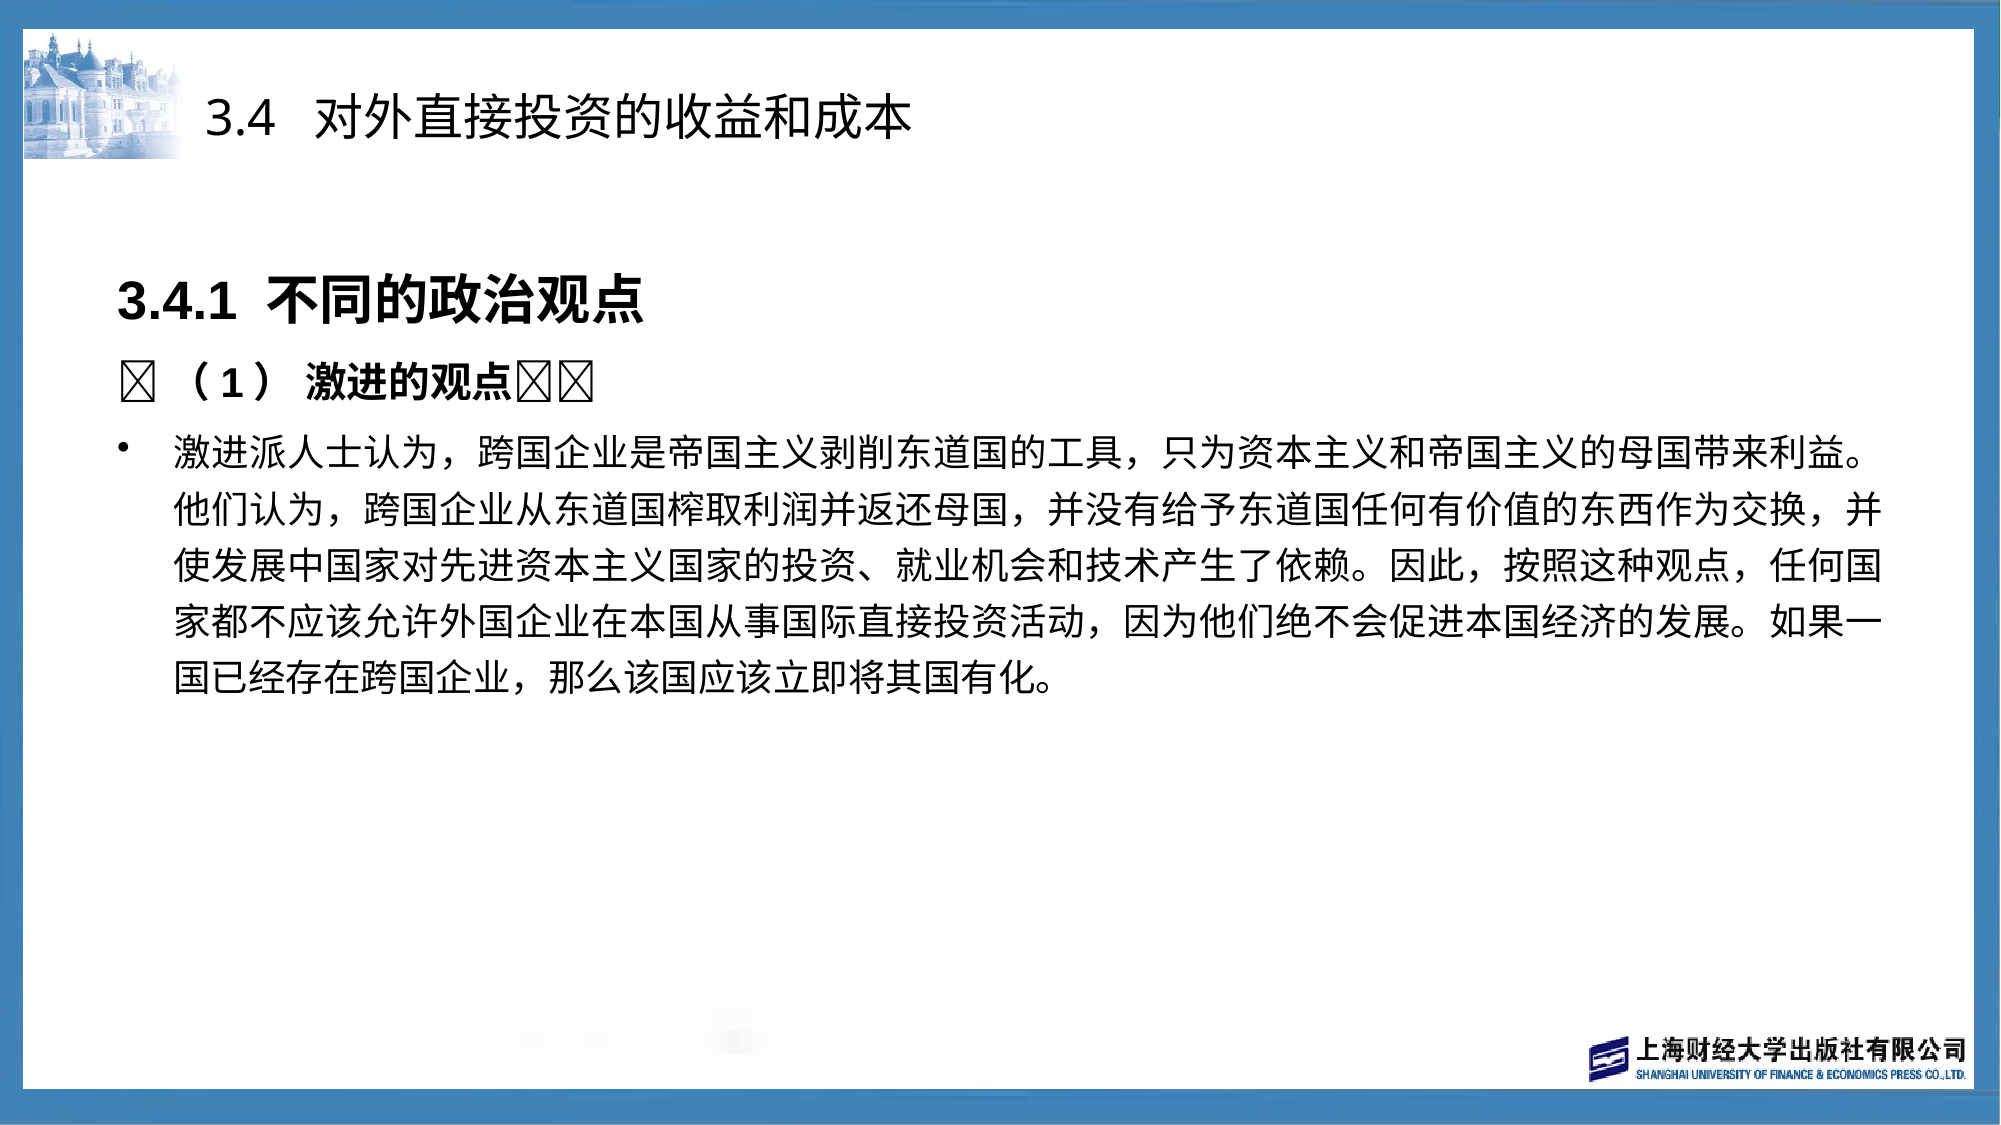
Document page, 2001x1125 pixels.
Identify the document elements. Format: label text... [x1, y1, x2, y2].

title 3.4 对外直接投资的收益和成本 [190, 64, 1547, 168]
picture [0, 0, 2001, 1125]
list 3.4.1 不同的政治观点 （1） 激进的观点 激进派人士认为，跨国企业是帝国主义剥削东道国的工具，只为资本主义和帝国主义的母国带来利益。他们认为，跨国企业从东道国榨取利润并返还母国，并没有给予东道国任何有价值的东西作为交换，并使发展中国家对先进资本主义国家的投资、就业机会和技术产生了依赖。因此，按照这种观点，任何国家都不应该允许外国企业在本国从事国际直接投资活动，因为他们绝不会促进本国经济的发展。如果一国已经存在跨国企业，那么该国应该立即将其国有化。 [102, 241, 1898, 1065]
